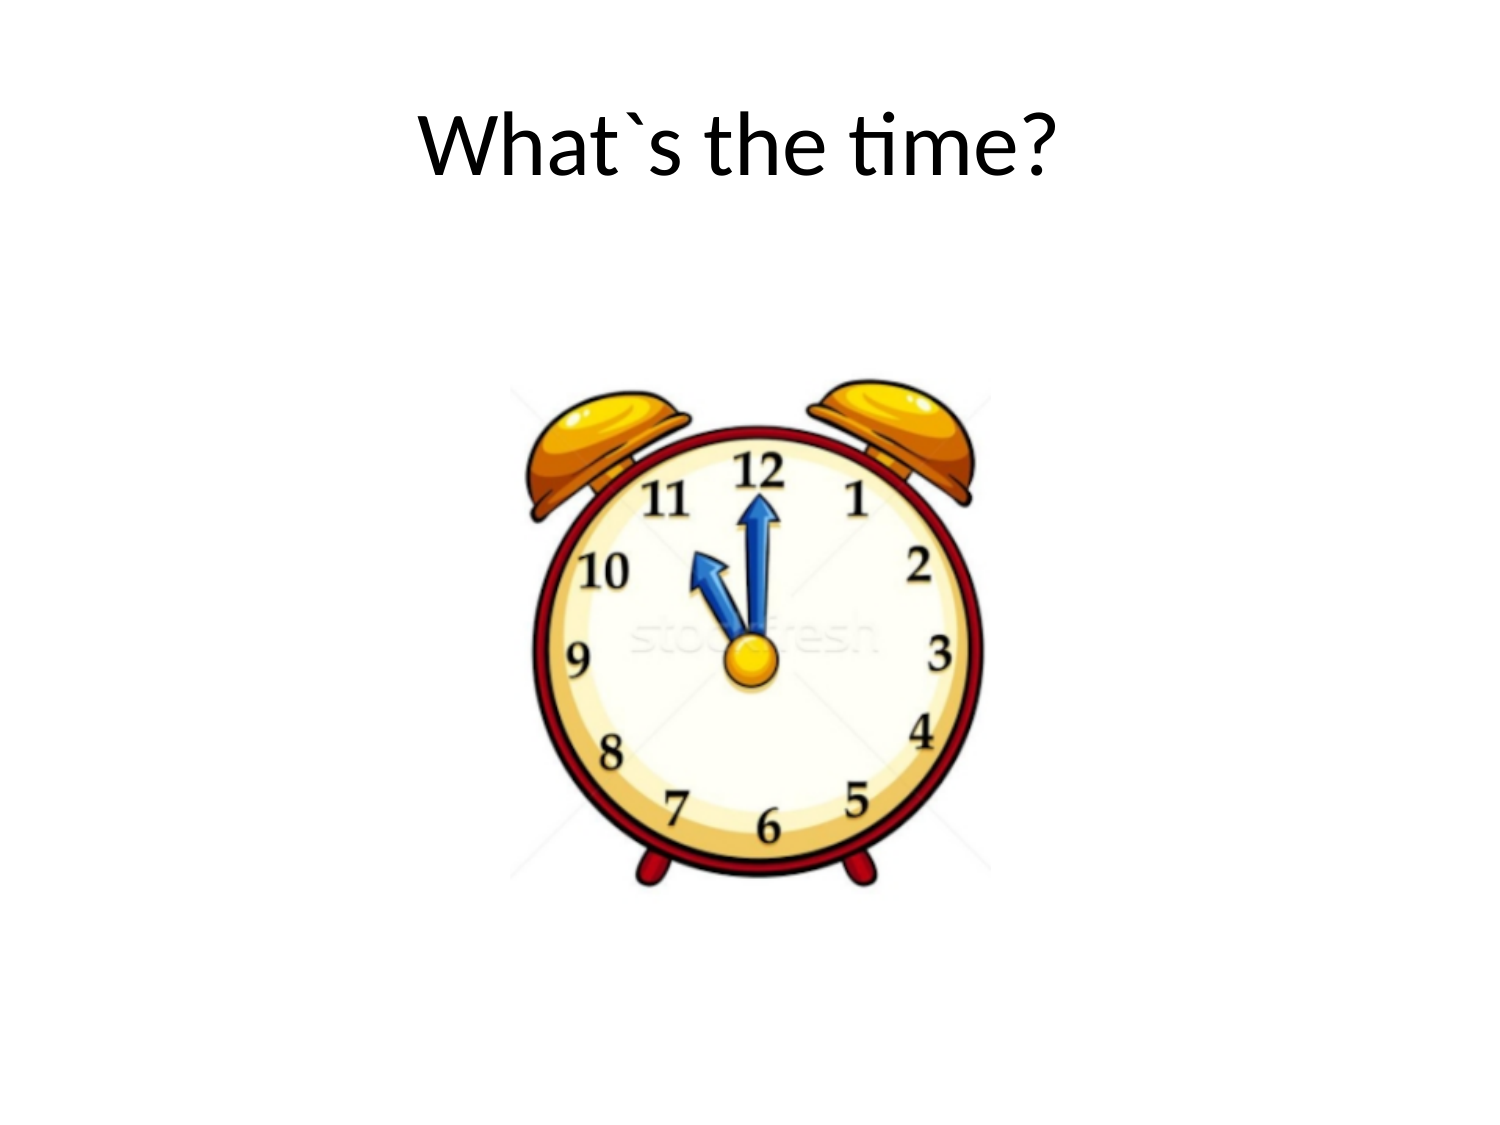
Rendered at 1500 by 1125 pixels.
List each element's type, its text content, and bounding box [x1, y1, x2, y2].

title What`s the time? [75, 45, 1425, 233]
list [509, 363, 991, 905]
